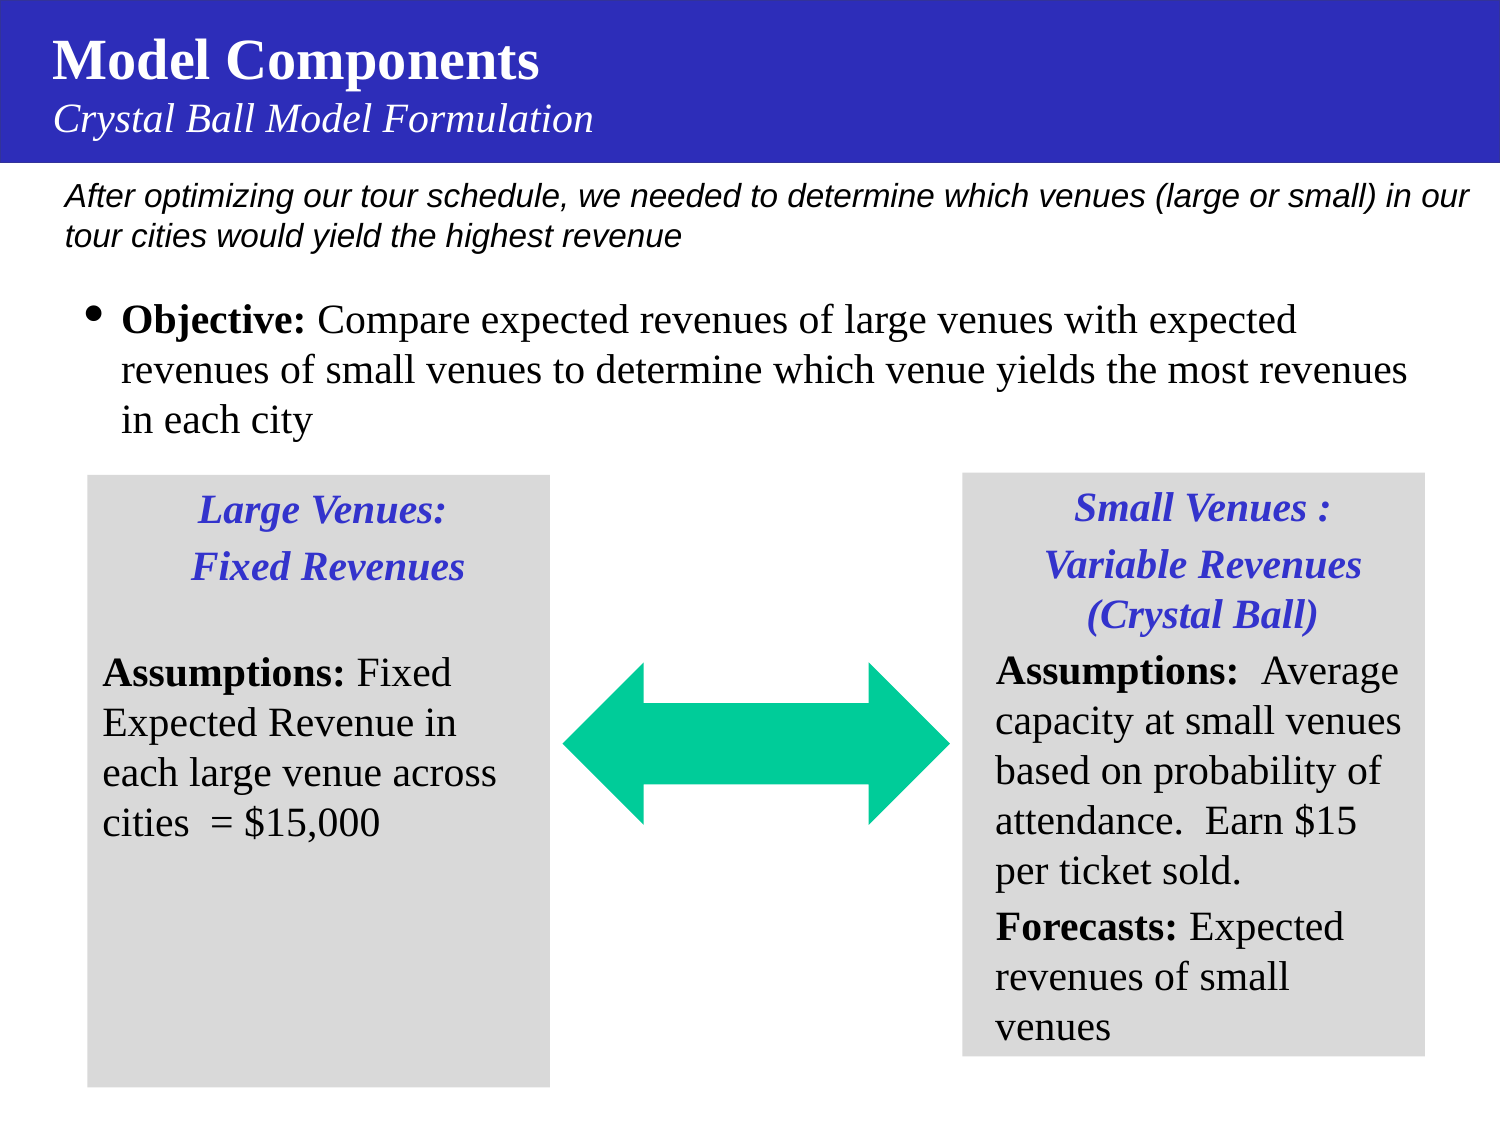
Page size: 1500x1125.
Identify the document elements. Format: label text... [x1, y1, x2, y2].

text_box [562, 662, 950, 825]
text_box Small Venues : Variable Revenues (Crystal Ball) Assumptions: Average capacity at small venues based on probability of attendance. Earn $15 per ticket sold. Forecasts: Expected revenues of small venues [962, 472, 1425, 1057]
text_box Objective: Compare expected revenues of large venues with expected revenues of small venues to determine which venue yields the most revenues in each city [50, 284, 1438, 675]
text_box After optimizing our tour schedule, we needed to determine which venues (large or small) in our tour cities would yield the highest revenue [50, 166, 1500, 262]
text_box Large Venues: Fixed Revenues Assumptions: Fixed Expected Revenue in each large venue across cities = $15,000 [87, 474, 550, 1088]
title Model Components Crystal Ball Model Formulation [37, 12, 1313, 151]
